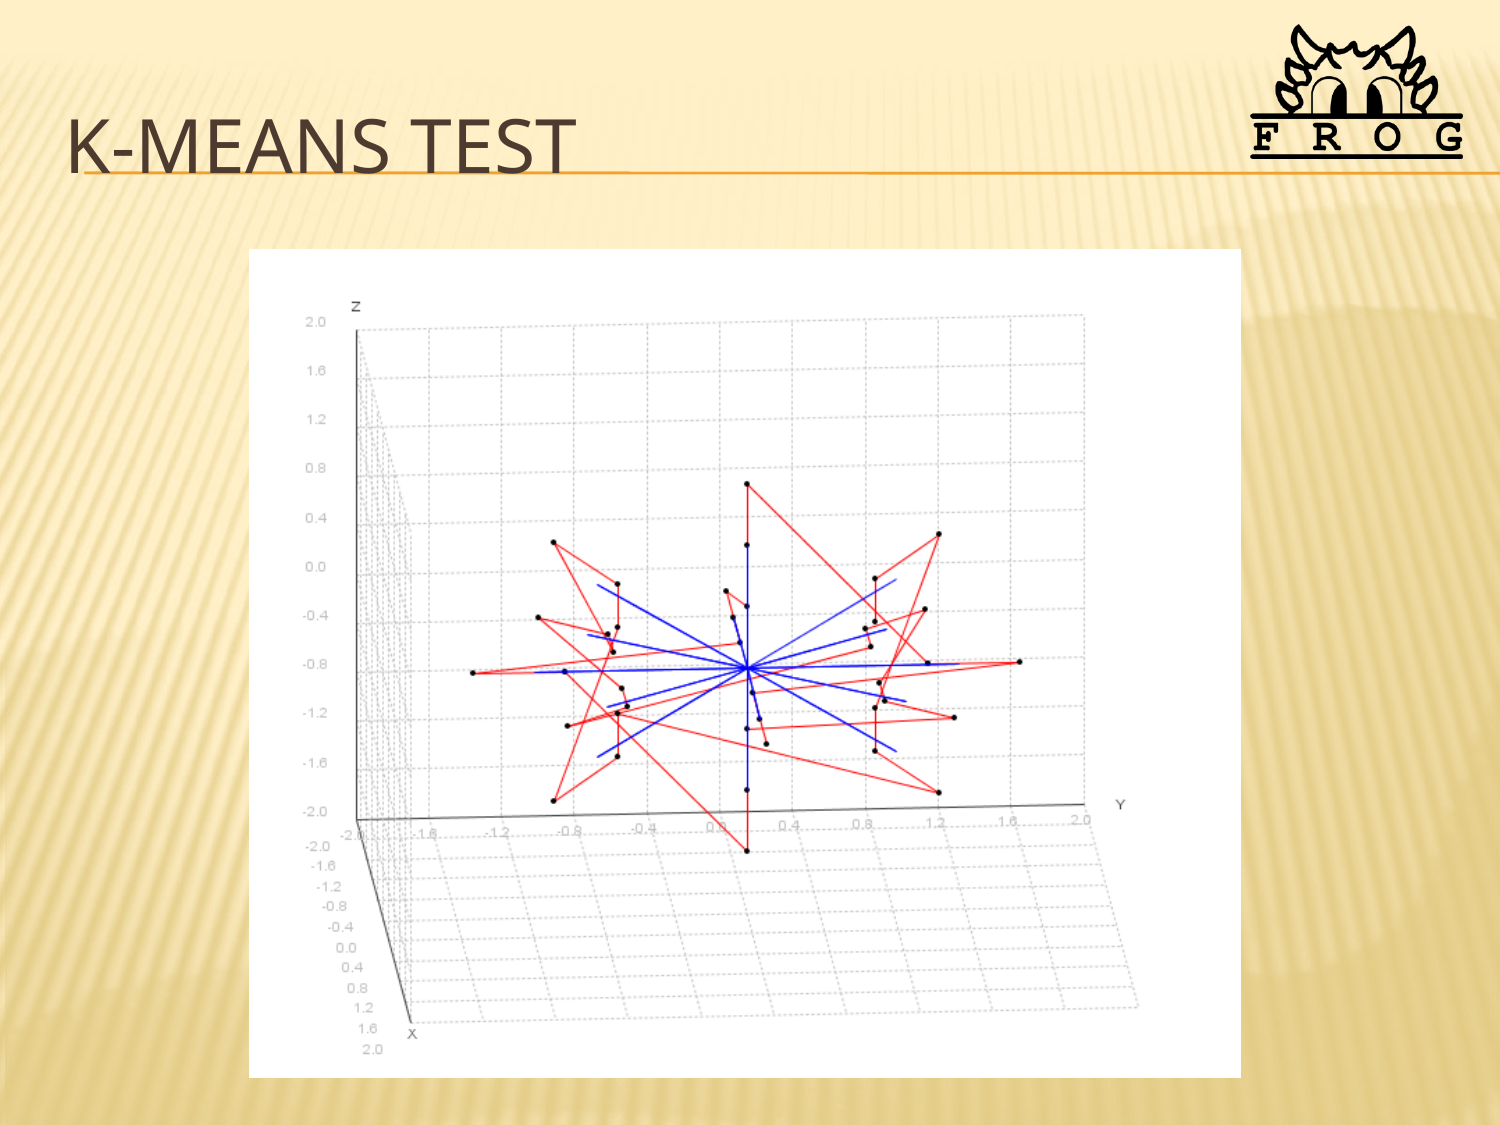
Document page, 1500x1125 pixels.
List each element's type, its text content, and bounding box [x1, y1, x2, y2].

picture [1249, 24, 1463, 159]
title K-means TeST [50, 75, 1475, 213]
picture [249, 249, 1241, 1079]
